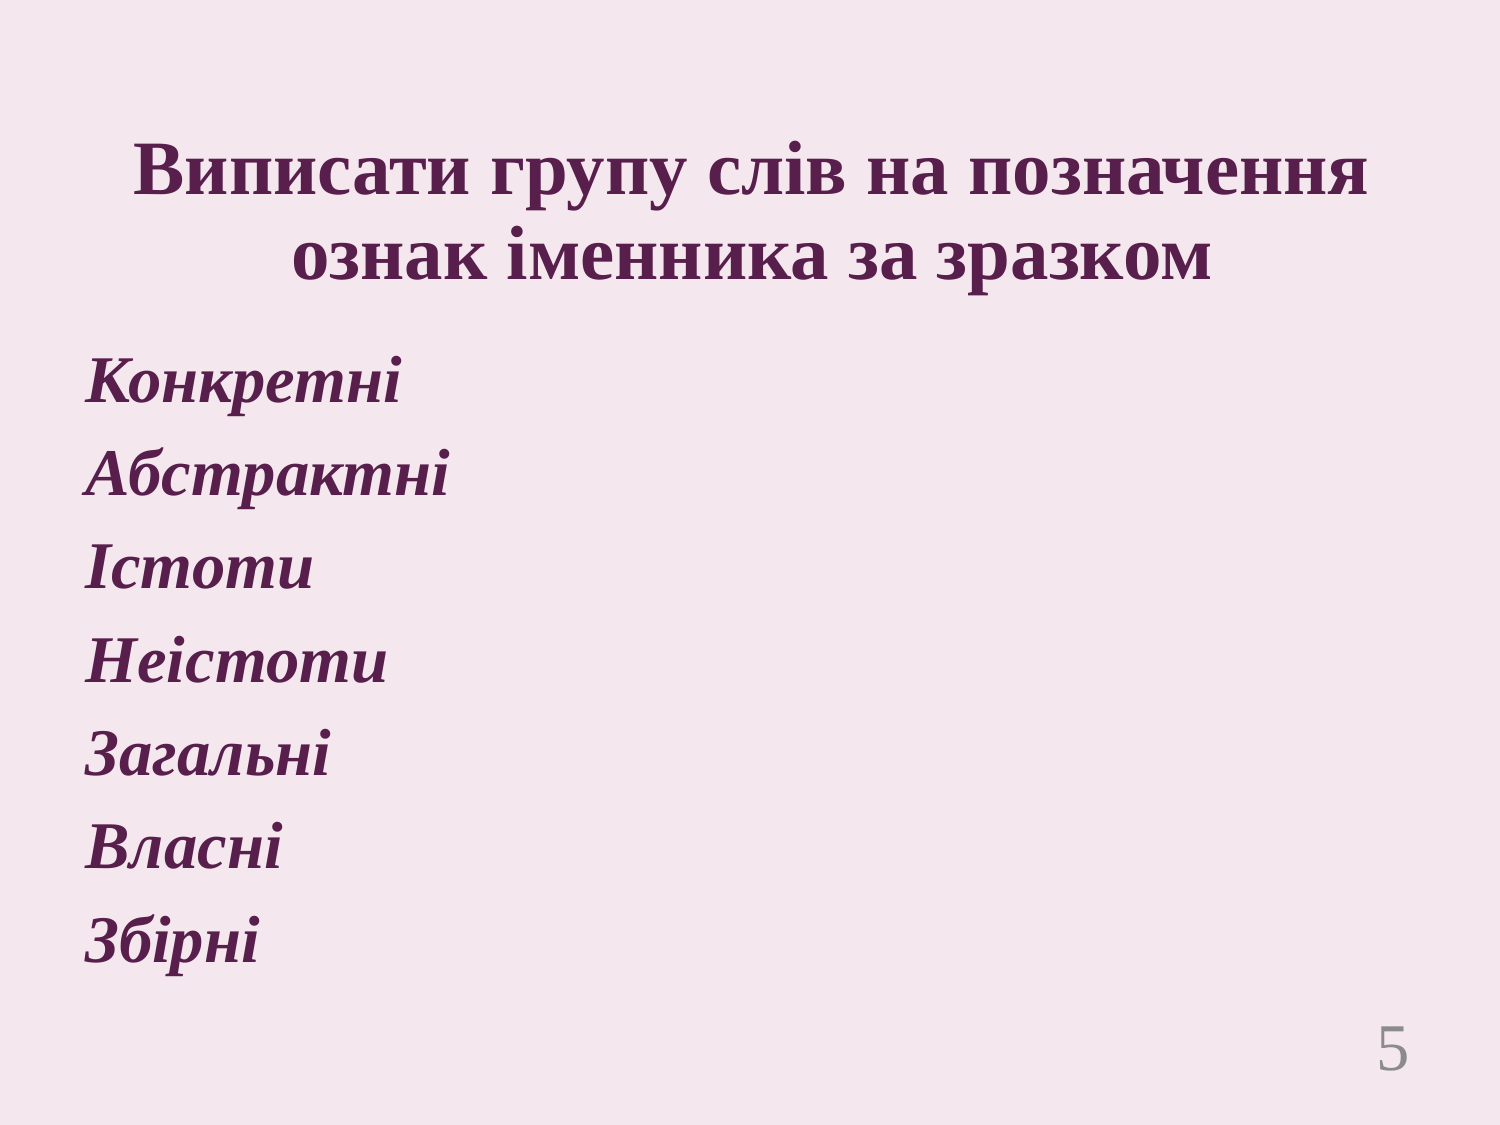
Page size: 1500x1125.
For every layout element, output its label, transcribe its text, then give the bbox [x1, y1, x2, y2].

slide_number 5 [1074, 984, 1425, 1103]
title Виписати групу слів на позначення ознак іменника за зразком [117, 82, 1388, 340]
subtitle Конкретні Абстрактні Істоти Неістоти Загальні Власні Збірні [70, 328, 1372, 1008]
